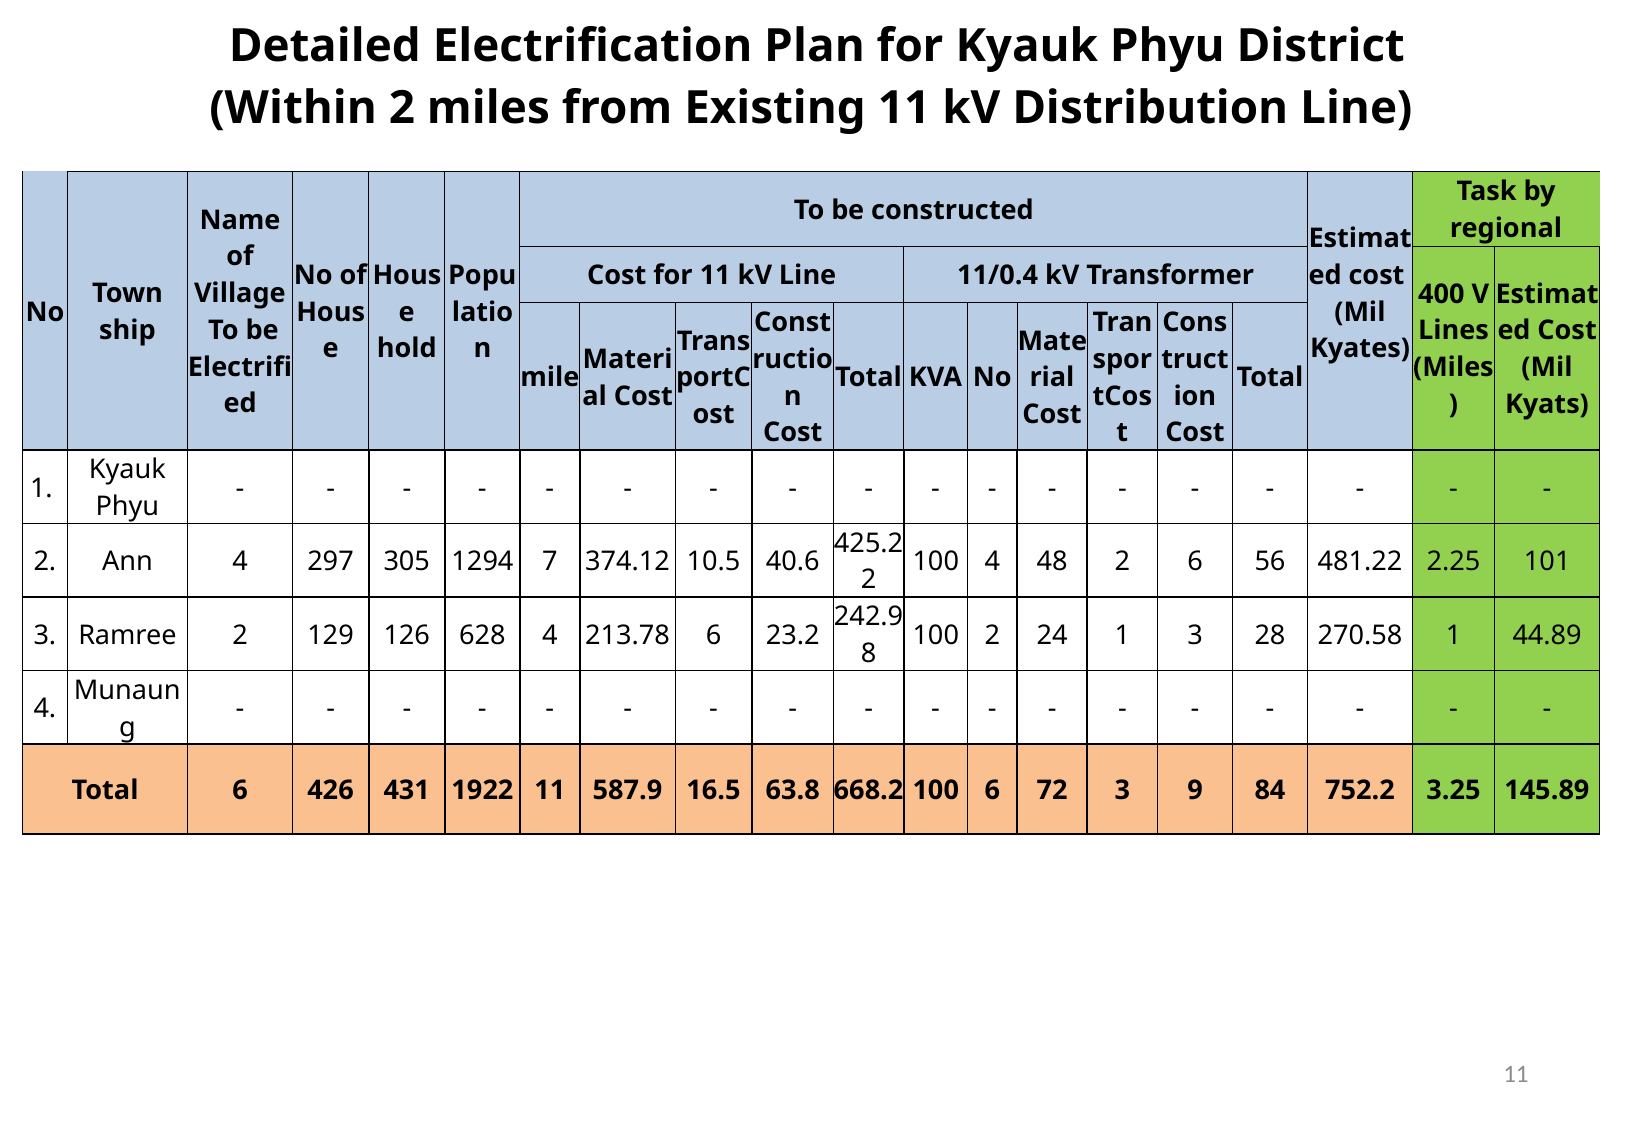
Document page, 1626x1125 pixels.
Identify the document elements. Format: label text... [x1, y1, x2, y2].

table_cell TransportCost [676, 303, 751, 449]
table_cell 10.5 [676, 524, 751, 596]
table_cell 9 [1158, 745, 1232, 833]
table_cell - [370, 451, 444, 523]
table_cell - [1308, 451, 1412, 523]
table_cell - [676, 671, 751, 743]
table_cell 40.6 [753, 524, 833, 596]
table_cell - [1158, 671, 1232, 743]
table_cell No [23, 171, 67, 449]
table_cell Total [23, 745, 187, 833]
table_cell 2.25 [1413, 524, 1494, 596]
table_cell - [834, 451, 903, 523]
table_cell - [1018, 451, 1086, 523]
table_cell 16.5 [676, 745, 751, 833]
table_header Detailed Electrification Plan for Kyauk Phyu District (Within 2 miles from Existing 11 kV Distribution Line) [22, 12, 1600, 171]
table_cell 100 [905, 745, 967, 833]
table_cell 213.78 [581, 598, 675, 670]
table_cell 6 [188, 745, 292, 833]
table_cell 129 [293, 598, 368, 670]
table_cell 4 [521, 598, 579, 670]
table_cell - [1158, 451, 1232, 523]
table_cell 4 [968, 524, 1016, 596]
table_cell 1922 [446, 745, 519, 833]
table_cell 7 [521, 524, 579, 596]
table_cell 6 [1158, 524, 1232, 596]
table_cell - [1233, 671, 1307, 743]
table_cell 126 [370, 598, 444, 670]
table_cell 4 [188, 524, 292, 596]
table_cell Material Cost [1018, 303, 1087, 449]
table_cell 2. [23, 524, 67, 596]
table_cell 400 V Lines (Miles) [1413, 247, 1494, 449]
table_cell - [1413, 451, 1494, 523]
table_cell Construction Cost [1158, 303, 1232, 449]
table_cell Cost for 11 kV Line [520, 247, 903, 302]
table_cell 3.25 [1413, 745, 1494, 833]
table_cell 1 [1088, 598, 1157, 670]
table_cell KVA [904, 303, 967, 449]
table_cell 6 [676, 598, 751, 670]
table_cell Ann [68, 524, 187, 596]
table_cell 2 [188, 598, 292, 670]
table_cell Estimated Cost (Mil Kyats) [1495, 247, 1599, 449]
table_cell - [521, 451, 579, 523]
table_cell 145.89 [1495, 745, 1599, 833]
table_cell - [968, 451, 1016, 523]
table_cell Estimated cost (Mil Kyates) [1308, 172, 1412, 449]
table_cell 4. [23, 671, 67, 743]
table_cell Task by regional [1413, 172, 1600, 246]
table_cell No [968, 303, 1017, 449]
table_cell 305 [370, 524, 444, 596]
table_cell TransportCost [1088, 303, 1157, 449]
table_cell 3 [1088, 745, 1157, 833]
table_cell - [521, 671, 579, 743]
table_cell Total [1233, 303, 1307, 449]
table_cell 2 [968, 598, 1016, 670]
table_cell To be constructed [520, 172, 1307, 246]
table_cell 481.22 [1308, 524, 1412, 596]
table_cell - [581, 671, 675, 743]
table_cell 431 [370, 745, 444, 833]
table_cell - [293, 671, 368, 743]
table_cell No of House [293, 172, 368, 449]
table_cell 6 [968, 745, 1016, 833]
table_cell 628 [446, 598, 519, 670]
table_cell Total [834, 303, 903, 449]
table_cell 63.8 [753, 745, 833, 833]
table_cell - [1308, 671, 1412, 743]
table_cell Material Cost [580, 303, 675, 449]
table_cell 1294 [446, 524, 519, 596]
table_cell mile [520, 303, 579, 449]
table_cell - [1413, 671, 1494, 743]
table_cell Town ship [68, 172, 187, 449]
table_cell - [188, 451, 292, 523]
table_cell 100 [905, 598, 967, 670]
table_cell Ramree [68, 598, 187, 670]
table_cell 242.98 [834, 598, 903, 670]
table_cell 48 [1018, 524, 1086, 596]
table_cell 752.2 [1308, 745, 1412, 833]
table_cell Munaung [68, 671, 187, 743]
table_cell Name of Village To be Electrified [188, 172, 292, 449]
table_cell 3. [23, 598, 67, 670]
table_cell - [905, 451, 967, 523]
table_cell 297 [293, 524, 368, 596]
table_cell 28 [1233, 598, 1307, 670]
table_cell 425.22 [834, 524, 903, 596]
table_cell 1 [1413, 598, 1494, 670]
table_cell 44.89 [1495, 598, 1599, 670]
table_cell - [1233, 451, 1307, 523]
table_cell 56 [1233, 524, 1307, 596]
table_cell Construction Cost [752, 303, 833, 449]
table_cell - [581, 451, 675, 523]
table_cell - [753, 451, 833, 523]
table_cell 270.58 [1308, 598, 1412, 670]
table_cell - [834, 671, 903, 743]
table_cell 1. [23, 451, 67, 523]
table_cell 2 [1088, 524, 1157, 596]
table_cell 24 [1018, 598, 1086, 670]
table_cell 100 [905, 524, 967, 596]
table_cell - [1495, 671, 1599, 743]
table_cell - [1088, 451, 1157, 523]
table_cell - [1495, 451, 1599, 523]
table_cell - [188, 671, 292, 743]
table_cell - [753, 671, 833, 743]
table_cell - [370, 671, 444, 743]
table_cell 11 [521, 745, 579, 833]
table_cell 374.12 [581, 524, 675, 596]
table_cell House hold [369, 172, 444, 449]
table_cell 72 [1018, 745, 1086, 833]
table_cell 668.2 [834, 745, 903, 833]
table_cell - [1018, 671, 1086, 743]
table_cell 3 [1158, 598, 1232, 670]
table_cell 101 [1495, 524, 1599, 596]
table_cell - [905, 671, 967, 743]
slide_number 11 [1164, 1042, 1544, 1103]
table_cell - [676, 451, 751, 523]
table_cell 426 [293, 745, 368, 833]
table_cell - [293, 451, 368, 523]
table_cell Kyauk Phyu [68, 451, 187, 523]
table_cell 84 [1233, 745, 1307, 833]
table_cell - [446, 451, 519, 523]
table_cell - [968, 671, 1016, 743]
table_cell 23.2 [753, 598, 833, 670]
table_cell Popu lation [445, 172, 519, 449]
table_cell - [1088, 671, 1157, 743]
table_cell 587.9 [581, 745, 675, 833]
table_cell - [446, 671, 519, 743]
table_cell 11/0.4 kV Transformer [904, 247, 1307, 302]
